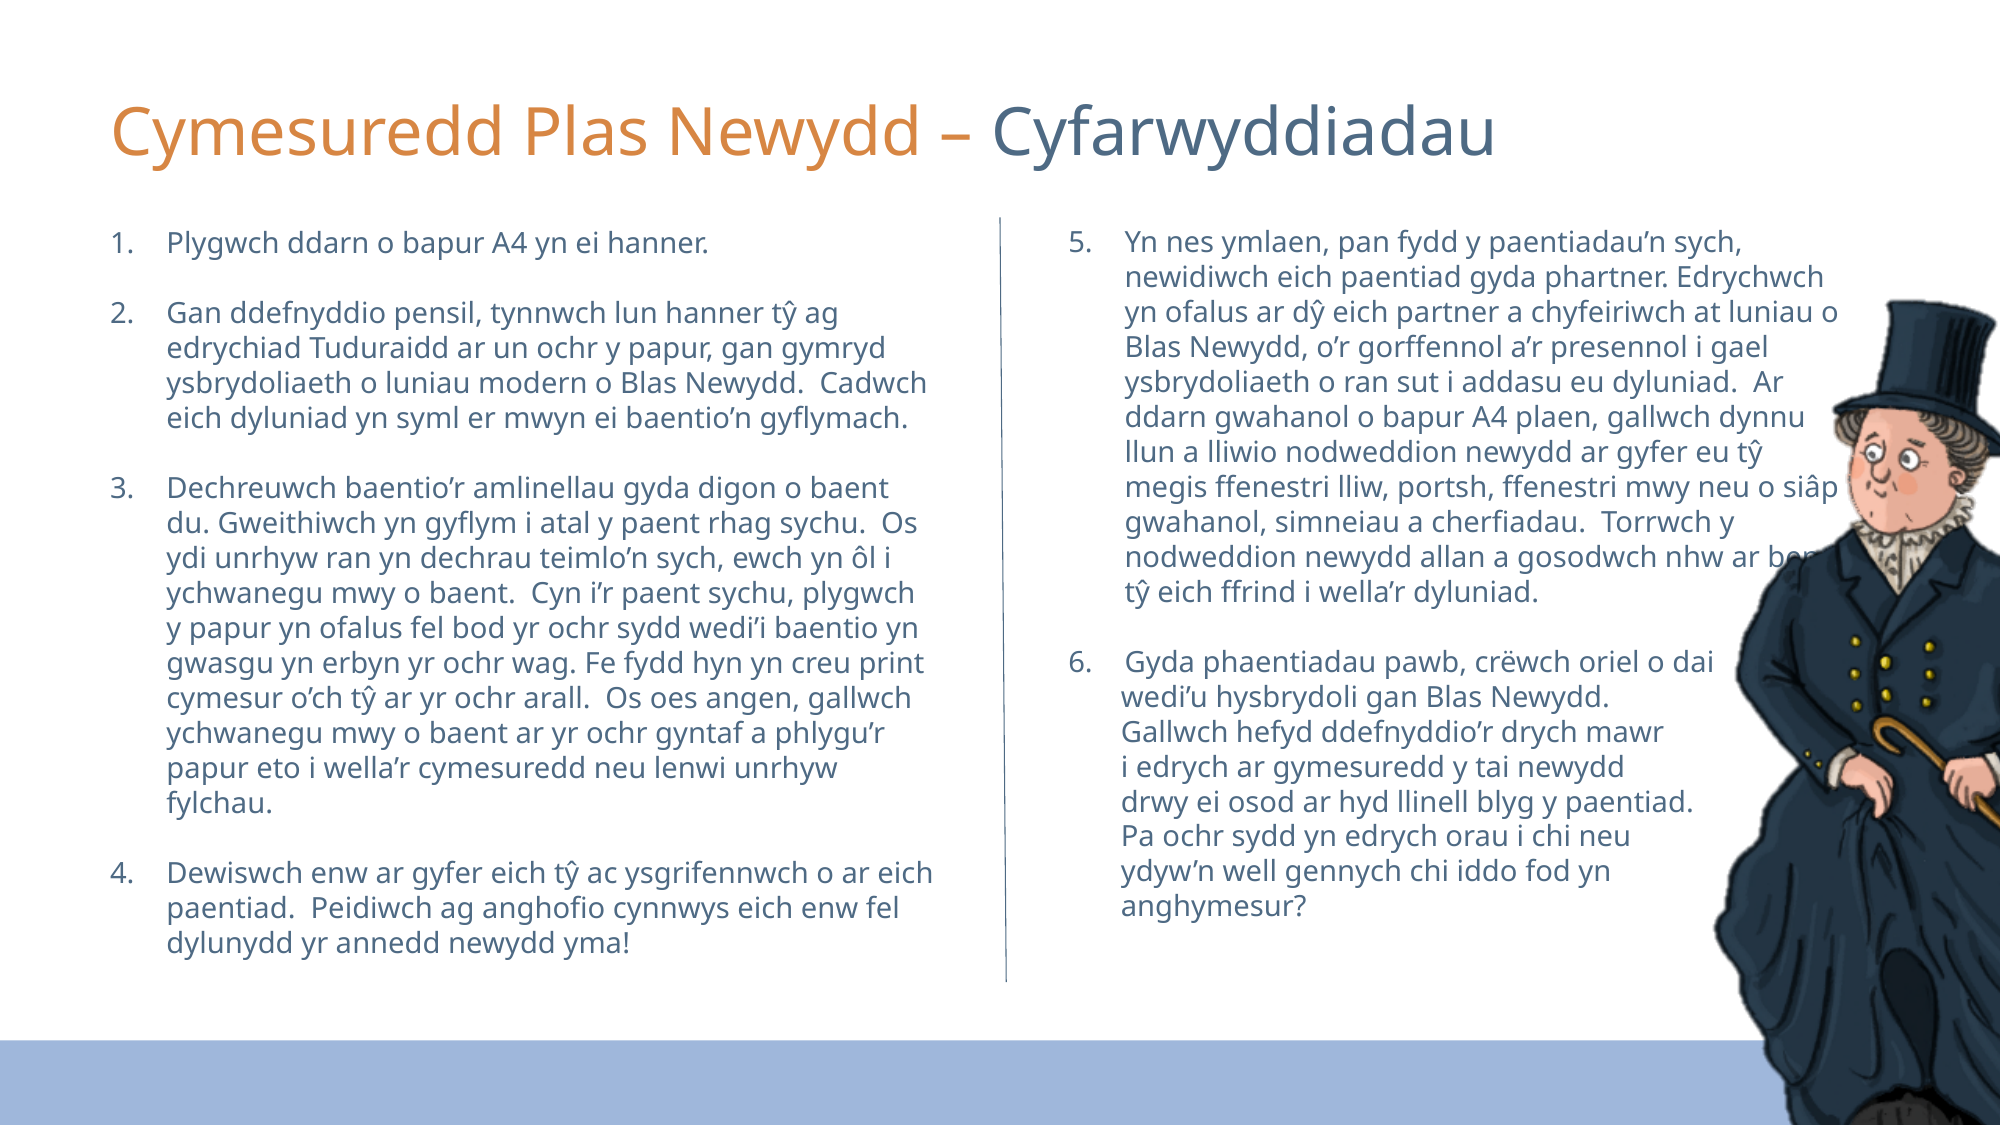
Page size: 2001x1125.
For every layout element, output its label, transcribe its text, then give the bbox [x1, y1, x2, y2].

text_box Yn nes ymlaen, pan fydd y paentiadau’n sych, newidiwch eich paentiad gyda phartner. Edrychwch yn ofalus ar dŷ eich partner a chyfeiriwch at luniau o Blas Newydd, o’r gorffennol a’r presennol i gael ysbrydoliaeth o ran sut i addasu eu dyluniad. Ar ddarn gwahanol o bapur A4 plaen, gallwch dynnu llun a lliwio nodweddion newydd ar gyfer eu tŷ megis ffenestri lliw, portsh, ffenestri mwy neu o siâp gwahanol, simneiau a cherfiadau. Torrwch y nodweddion newydd allan a gosodwch nhw ar ben tŷ eich ffrind i wella’r dyluniad. Gyda phaentiadau pawb, crëwch oriel o dai wedi’u hysbrydoli gan Blas Newydd. Gallwch hefyd ddefnyddio’r drych mawr i edrych ar gymesuredd y tai newydd drwy ei osod ar hyd llinell blyg y paentiad. Pa ochr sydd yn edrych orau i chi neu ydyw’n well gennych chi iddo fod yn anghymesur? [1053, 216, 1688, 931]
text_box Plygwch ddarn o bapur A4 yn ei hanner. Gan ddefnyddio pensil, tynnwch lun hanner tŷ ag edrychiad Tuduraidd ar un ochr y papur, gan gymryd ysbrydoliaeth o luniau modern o Blas Newydd. Cadwch eich dyluniad yn syml er mwyn ei baentio’n gyflymach. Dechreuwch baentio’r amlinellau gyda digon o baent du. Gweithiwch yn gyflym i atal y paent rhag sychu. Os ydi unrhyw ran yn dechrau teimlo’n sych, ewch yn ôl i ychwanegu mwy o baent. Cyn i’r paent sychu, plygwch y papur yn ofalus fel bod yr ochr sydd wedi’i baentio yn gwasgu yn erbyn yr ochr wag. Fe fydd hyn yn creu print cymesur o’ch tŷ ar yr ochr arall. Os oes angen, gallwch ychwanegu mwy o baent ar yr ochr gyntaf a phlygu’r papur eto i wella’r cymesuredd neu lenwi unrhyw fylchau. Dewiswch enw ar gyfer eich tŷ ac ysgrifennwch o ar eich paentiad. Peidiwch ag anghofio cynnwys eich enw fel dylunydd yr annedd newydd yma! [95, 217, 953, 967]
text_box Cymesuredd Plas Newydd – Cyfarwyddiadau [95, 75, 1688, 177]
picture [1688, 37, 2000, 1125]
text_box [999, 217, 1007, 983]
text_box [0, 1039, 1688, 1125]
